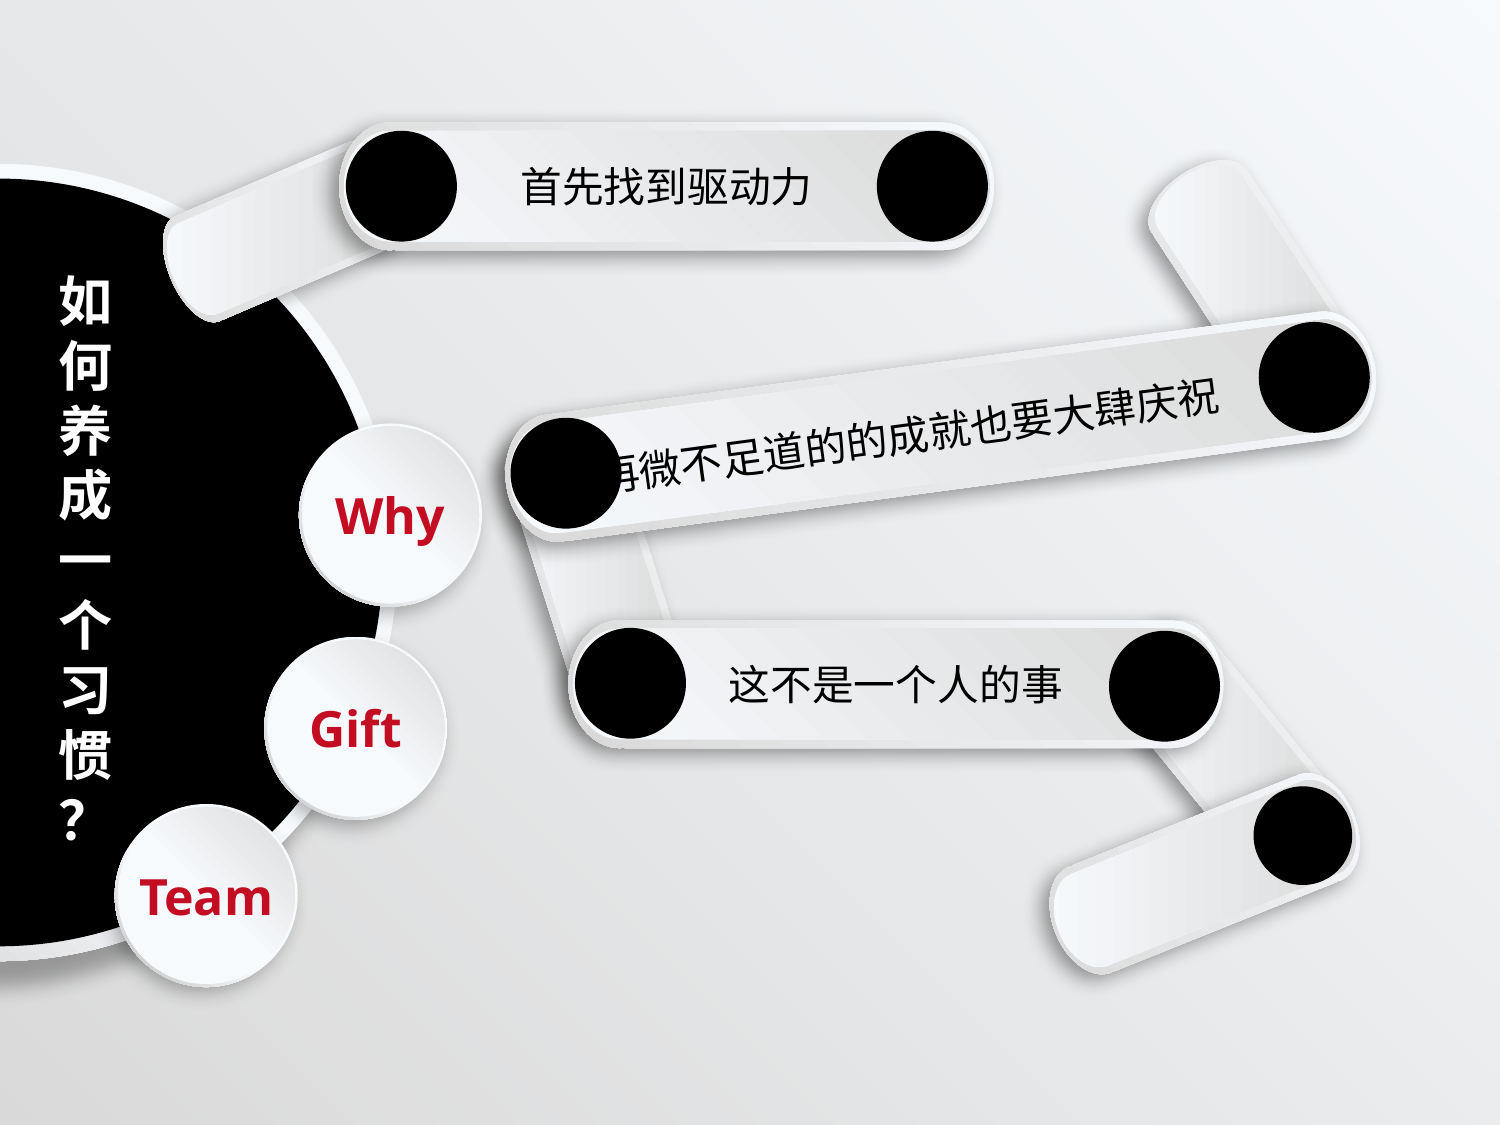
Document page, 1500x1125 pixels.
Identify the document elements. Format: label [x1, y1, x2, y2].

text_box [1119, 233, 1396, 348]
text_box [502, 362, 1380, 491]
text_box [264, 636, 448, 820]
text_box [568, 620, 1224, 749]
text_box [339, 122, 995, 251]
text_box [440, 515, 752, 630]
text_box [298, 423, 482, 607]
text_box [161, 174, 407, 289]
text_box [1084, 694, 1375, 809]
text_box [114, 803, 298, 988]
text_box [1044, 786, 1366, 931]
text_box [0, 163, 398, 962]
